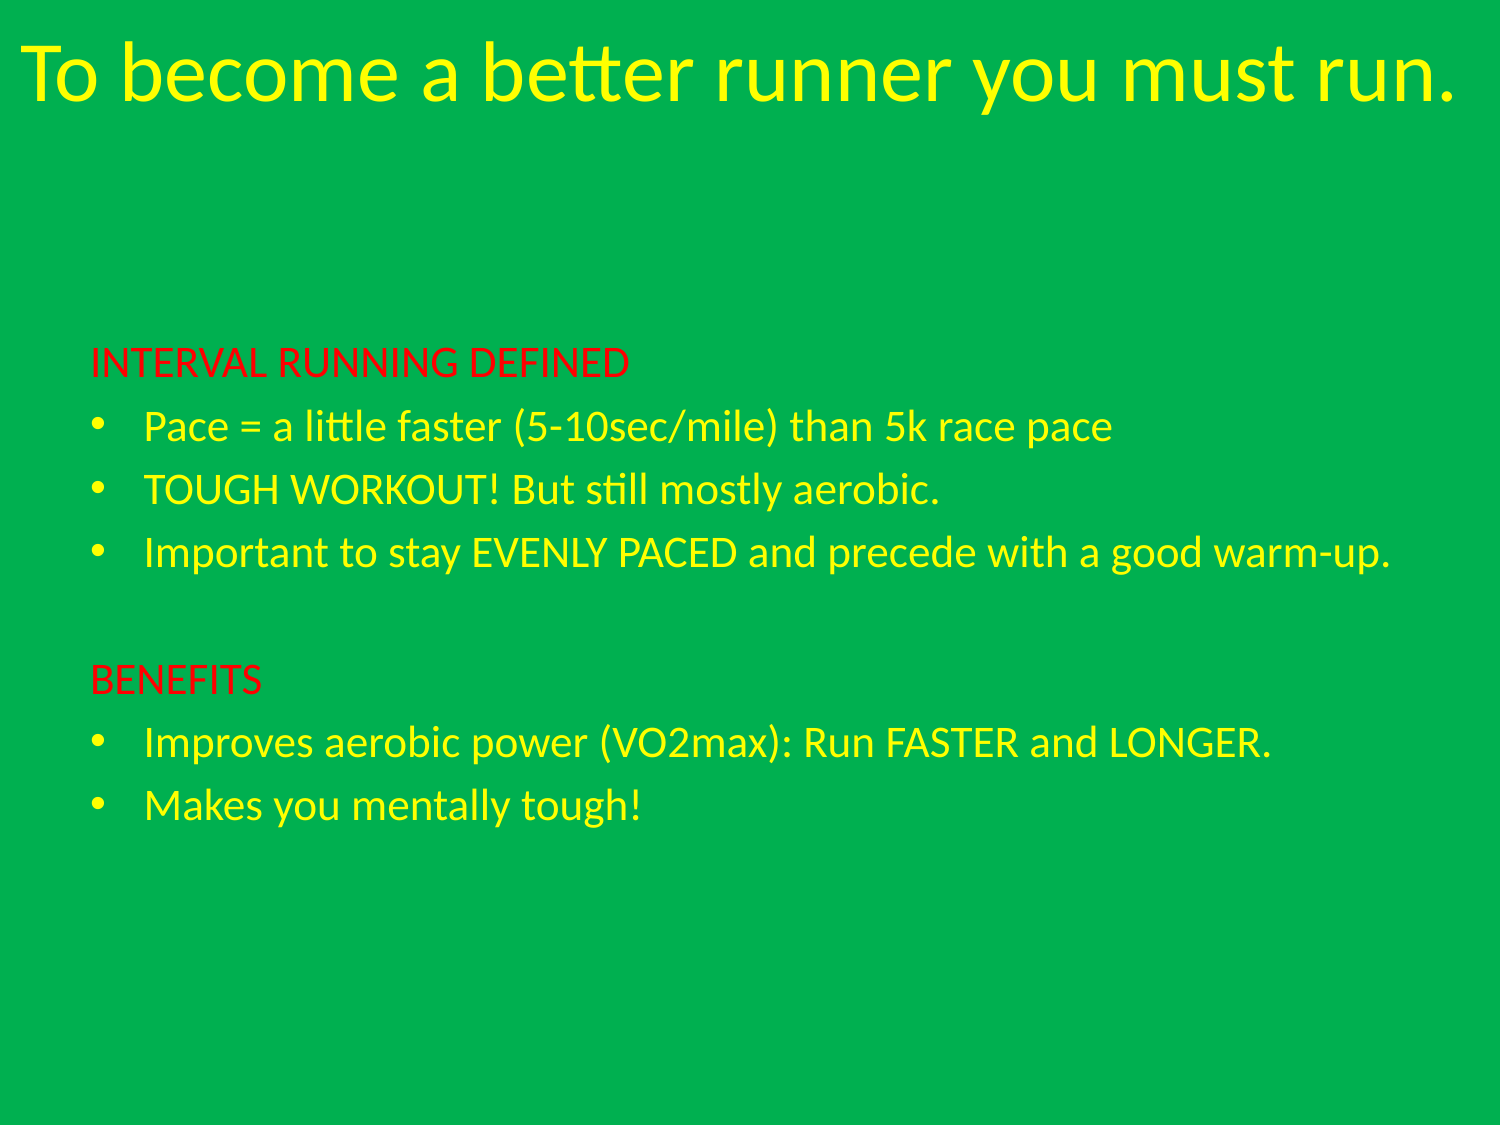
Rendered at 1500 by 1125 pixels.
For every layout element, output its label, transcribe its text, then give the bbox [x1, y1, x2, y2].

title To become a better runner you must run. [0, 0, 1500, 238]
list INTERVAL RUNNING DEFINED Pace = a little faster (5-10sec/mile) than 5k race pace TOUGH WORKOUT! But still mostly aerobic. Important to stay EVENLY PACED and precede with a good warm-up. BENEFITS Improves aerobic power (VO2max): Run FASTER and LONGER. Makes you mentally tough! [75, 262, 1425, 1005]
